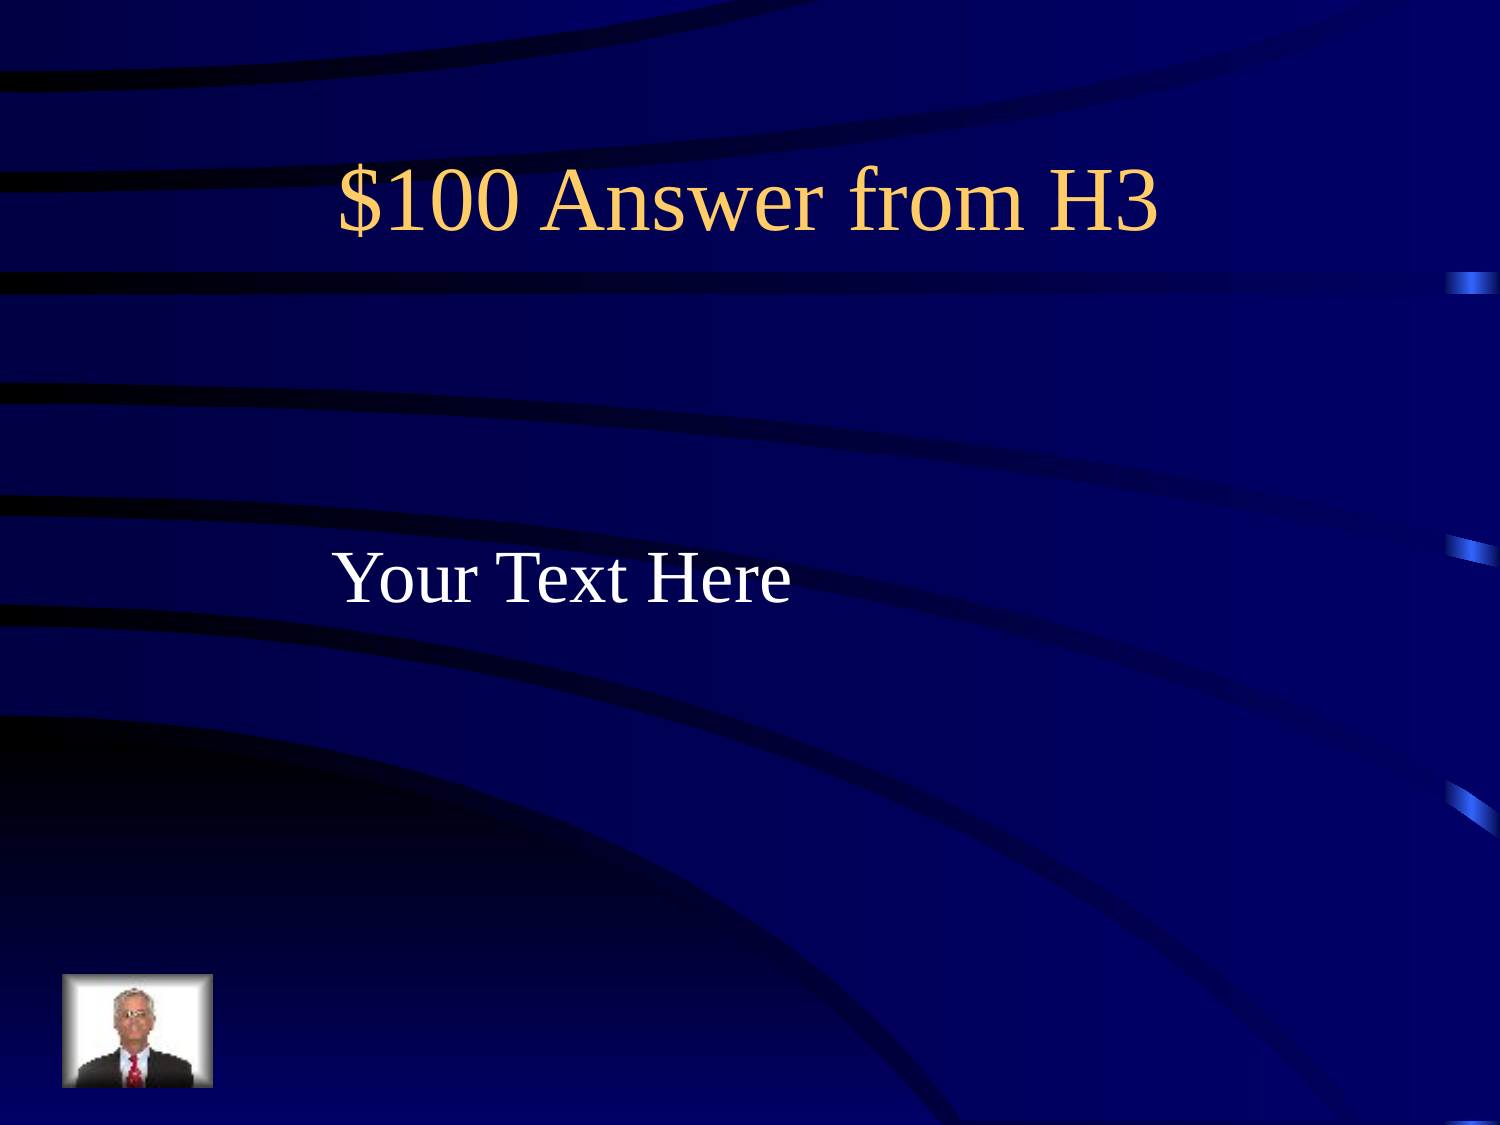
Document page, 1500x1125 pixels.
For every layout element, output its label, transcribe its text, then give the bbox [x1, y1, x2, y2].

text_box Your Text Here [317, 519, 808, 625]
title $100 Answer from H3 [112, 99, 1388, 288]
picture [62, 974, 213, 1088]
